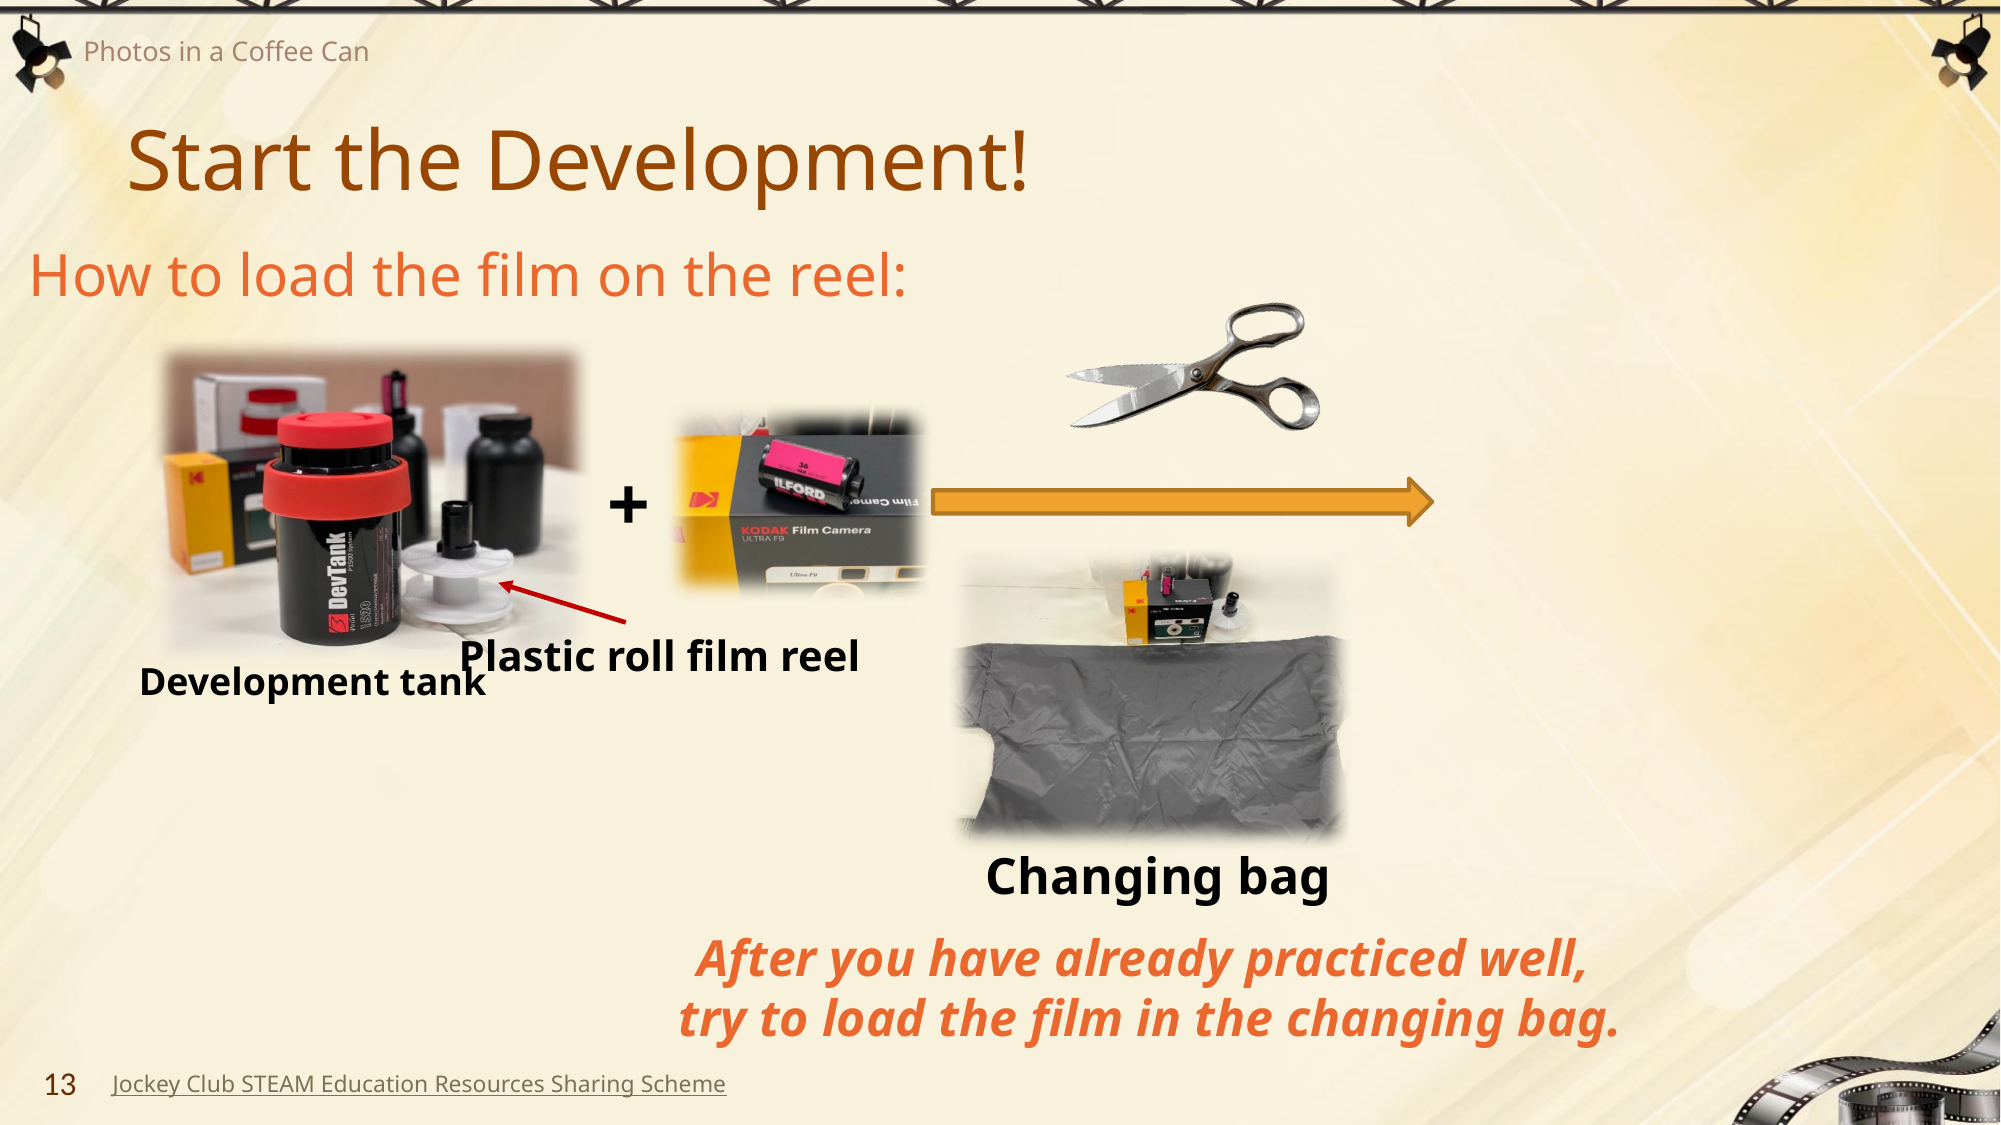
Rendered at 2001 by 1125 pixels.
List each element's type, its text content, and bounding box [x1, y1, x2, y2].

text_box Changing bag [970, 860, 1347, 912]
text_box Development tank [124, 650, 502, 711]
text_box How to load the film on the reel: [0, 230, 923, 316]
text_box After you have already practiced well, try to load the film in the changing bag. [575, 918, 1726, 1054]
text_box Plastic roll film reel [443, 622, 876, 688]
text_box + [598, 449, 659, 554]
text_box [938, 476, 1435, 527]
picture [0, 0, 2001, 1125]
title Start the Development! [111, 99, 1522, 317]
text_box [497, 582, 626, 623]
